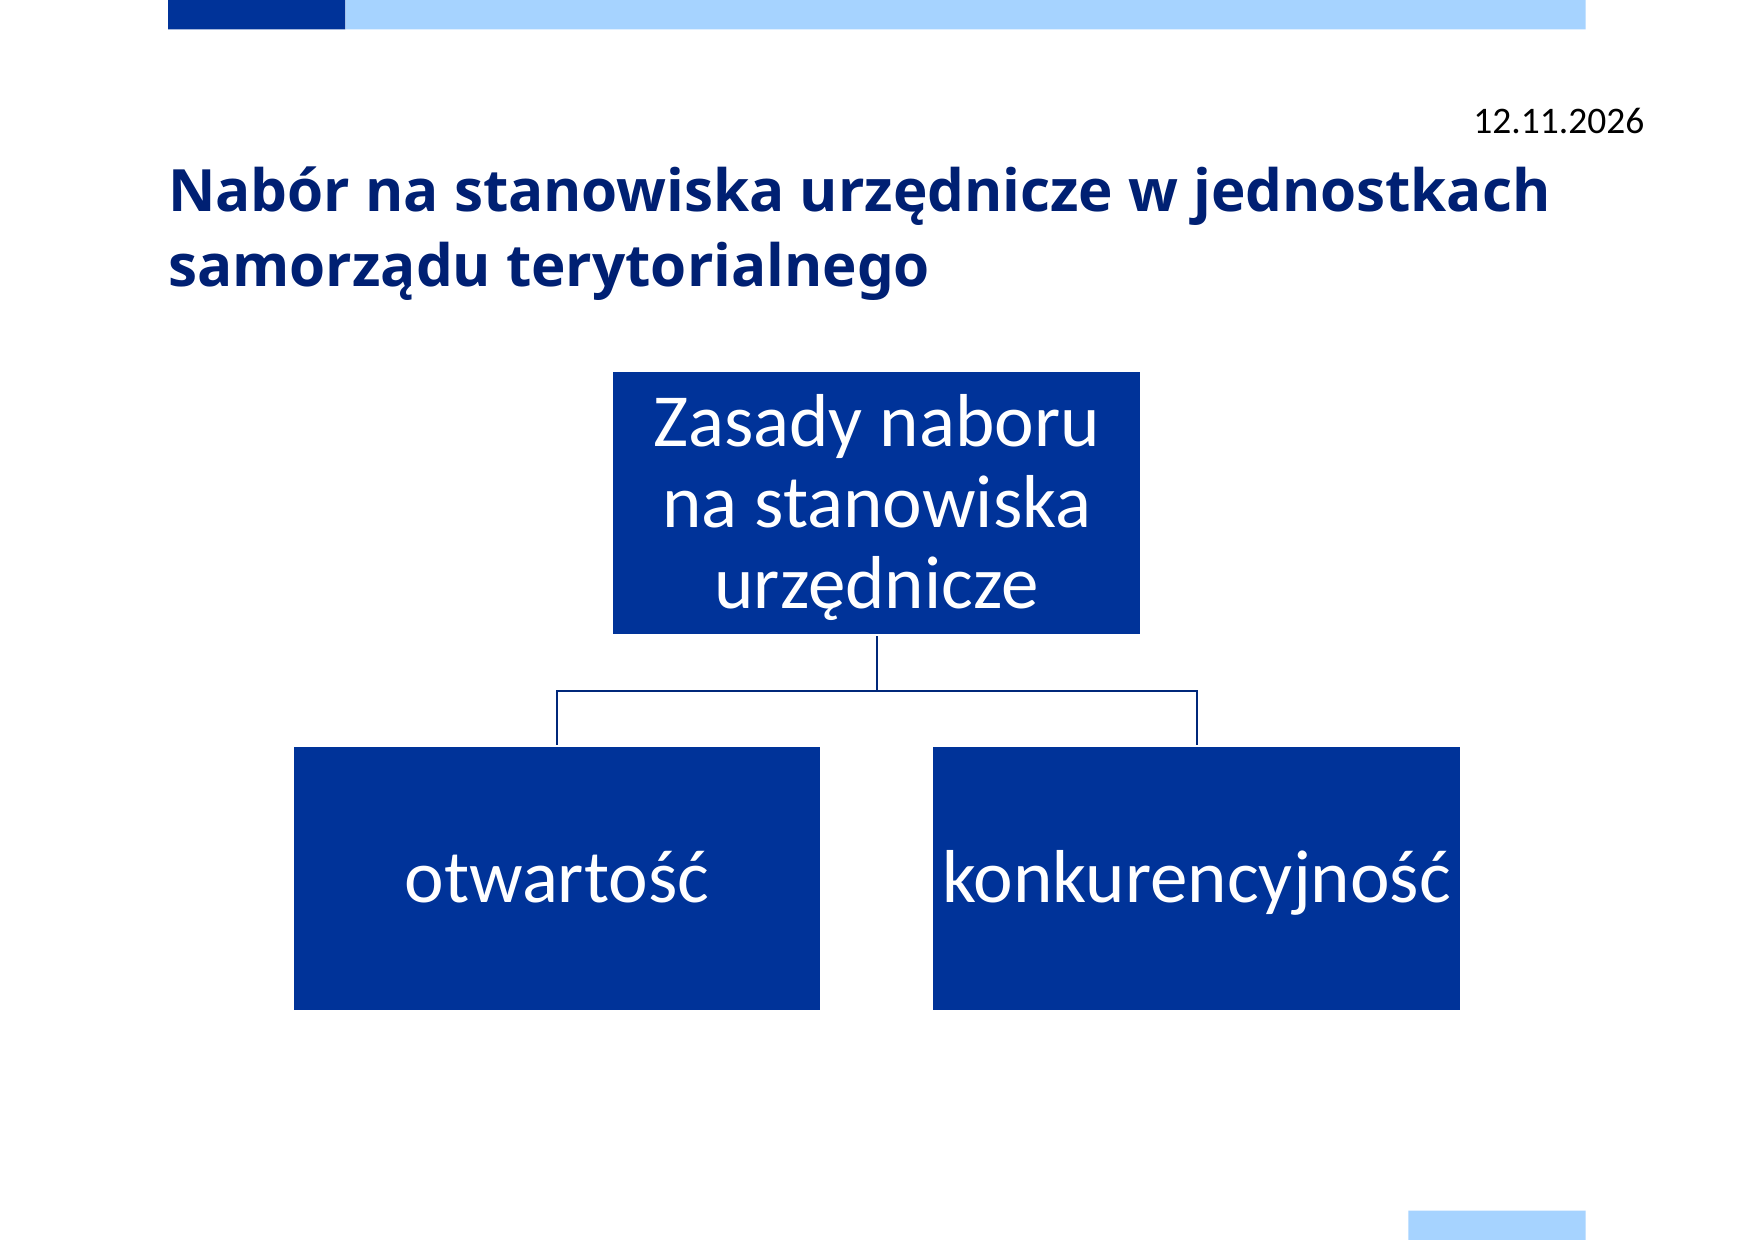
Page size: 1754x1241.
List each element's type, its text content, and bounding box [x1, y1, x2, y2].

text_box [292, 301, 1462, 1081]
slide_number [1458, 88, 1754, 149]
title Nabór na stanowiska urzędnicze w jednostkach samorządu terytorialnego [168, 147, 1586, 325]
